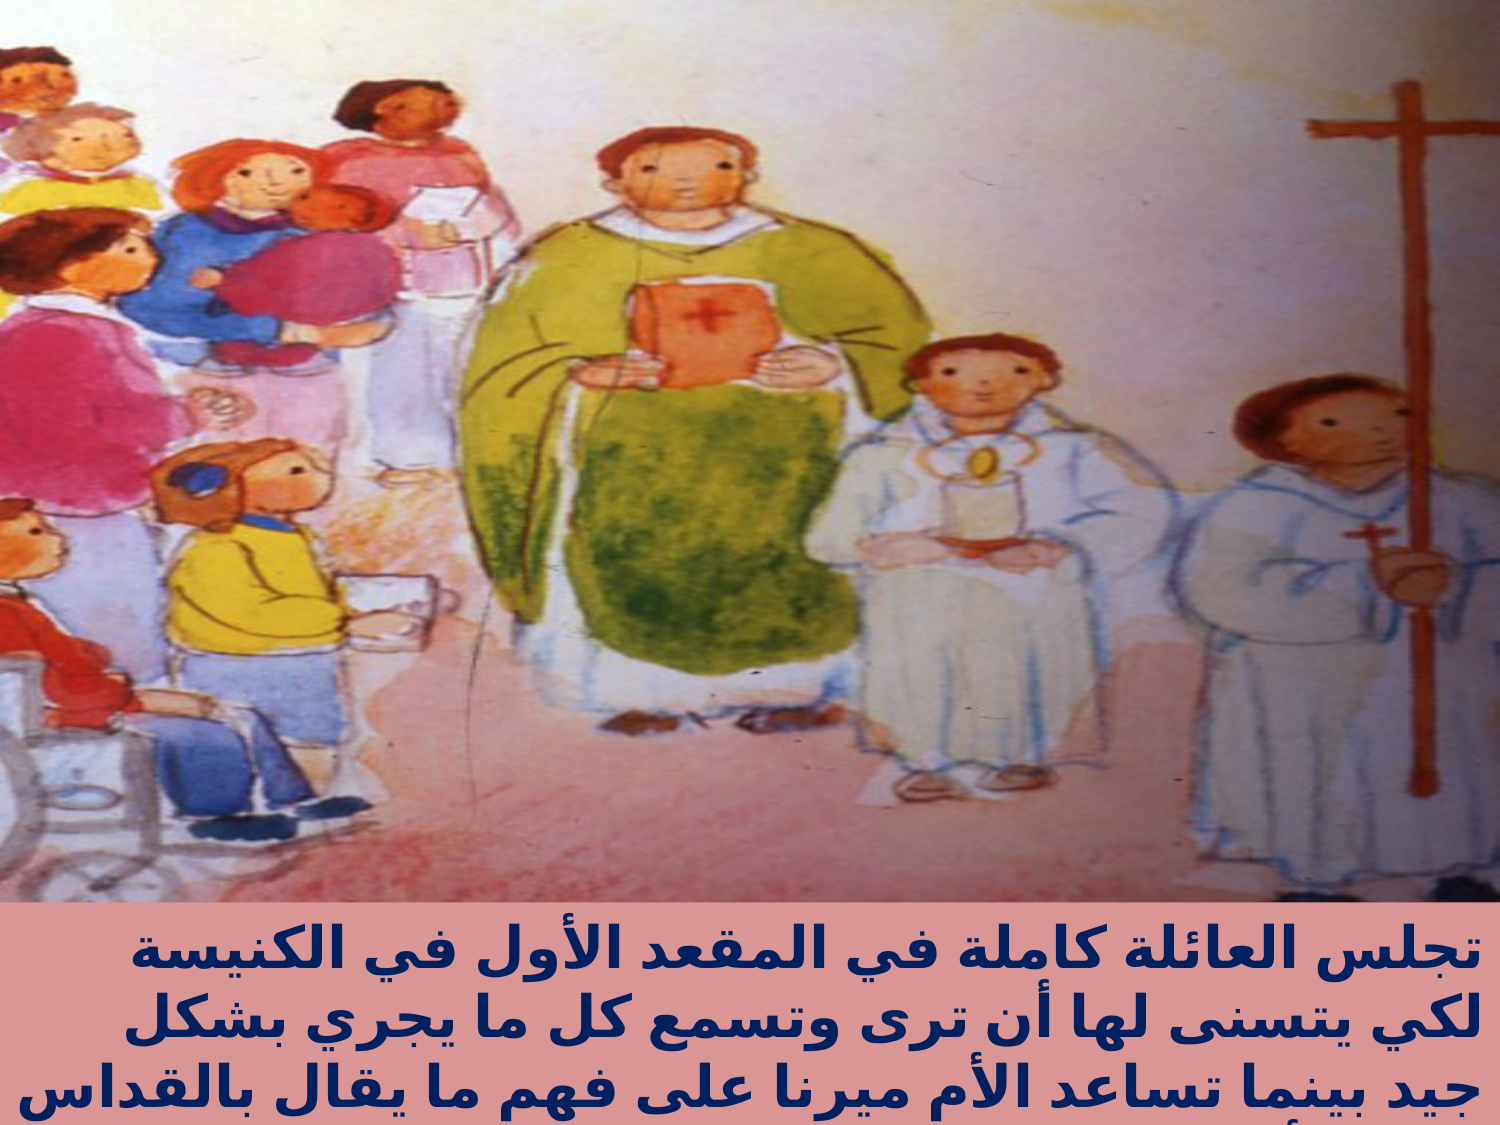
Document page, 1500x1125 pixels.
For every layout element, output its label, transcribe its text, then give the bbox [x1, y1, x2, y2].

text_box تجلس العائلة كاملة في المقعد الأول في الكنيسة لكي يتسنى لها أن ترى وتسمع كل ما يجري بشكل جيد بينما تساعد الأم ميرنا على فهم ما يقال بالقداس بشكل أفضل. [0, 909, 1500, 1125]
picture [0, 0, 1500, 903]
